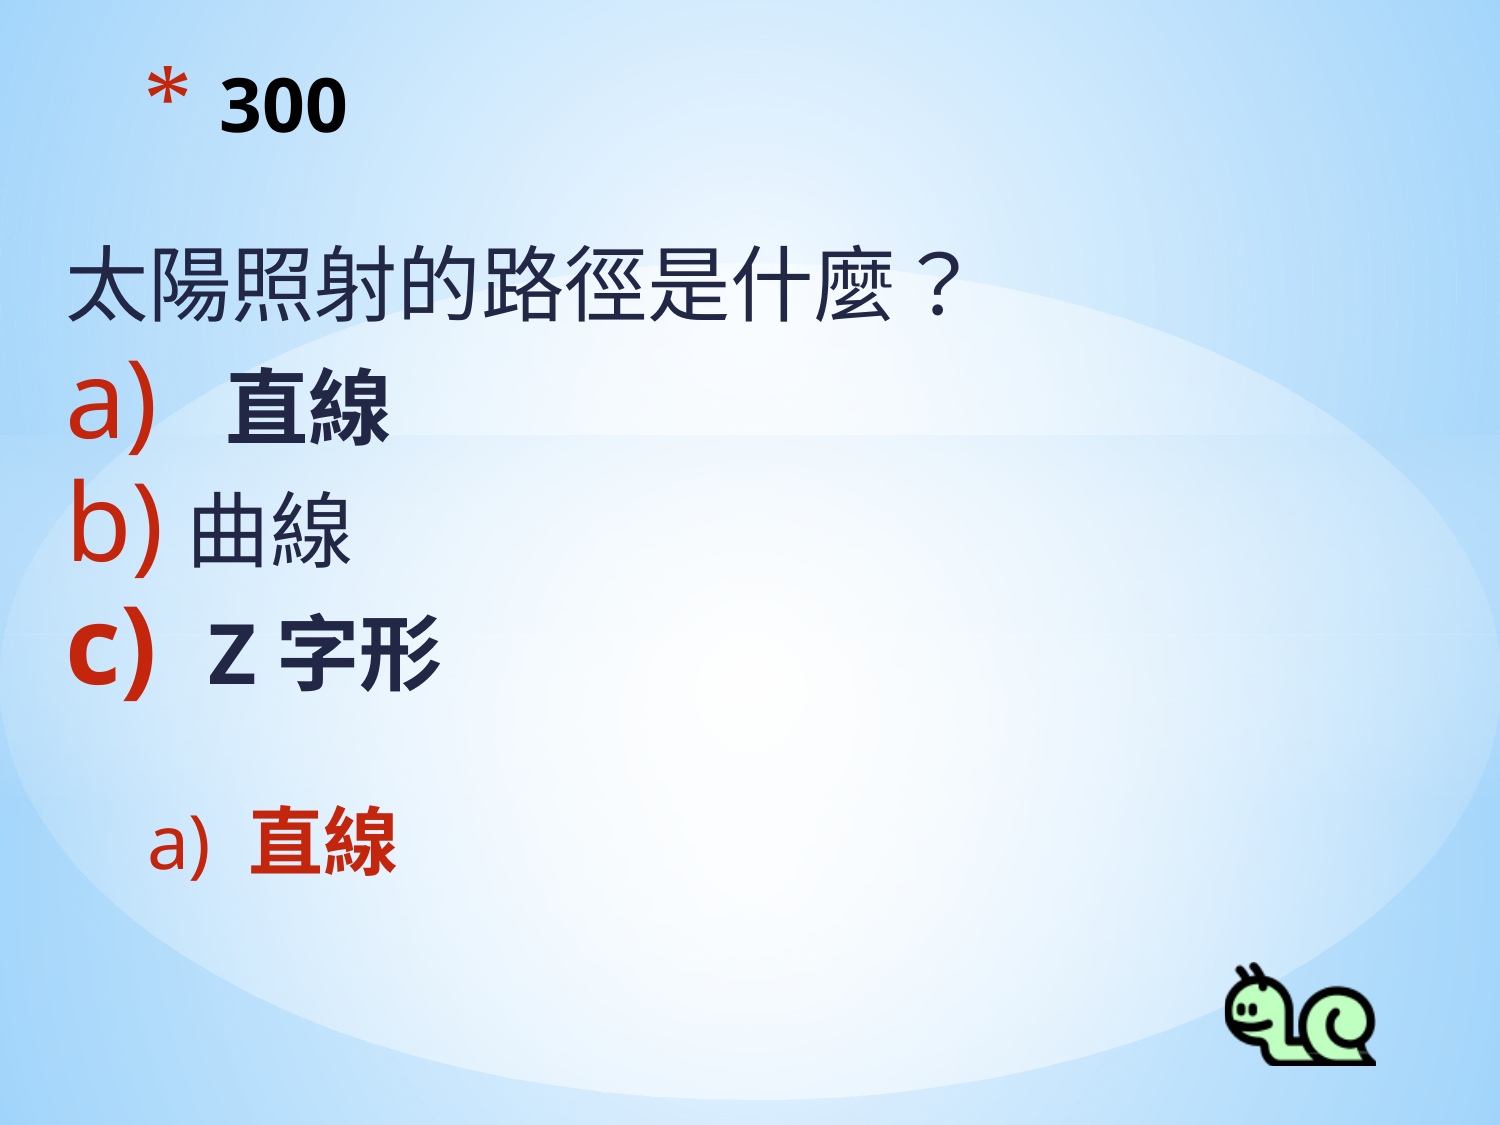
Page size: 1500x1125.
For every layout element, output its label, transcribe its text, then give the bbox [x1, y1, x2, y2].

picture [1224, 962, 1377, 1067]
text_box a) 直線 [119, 787, 414, 953]
title 300 [99, 50, 500, 200]
subtitle 太陽照射的路徑是什麼？ 直線 曲線 Z字形 [50, 224, 1375, 813]
